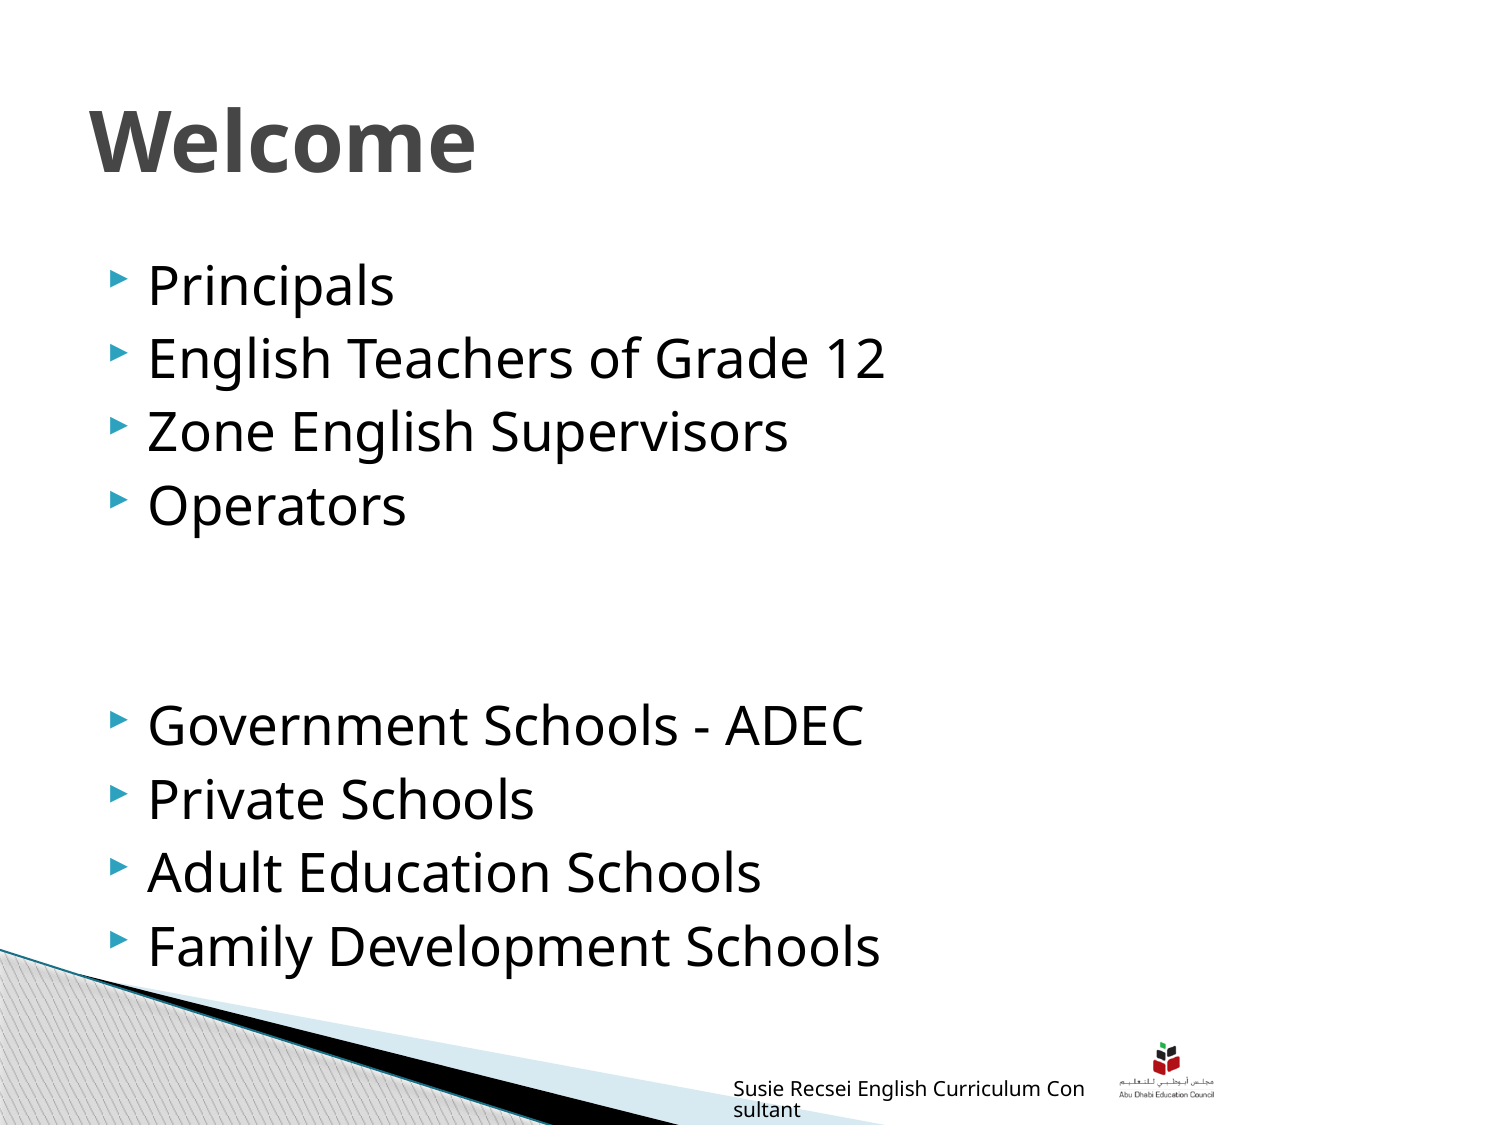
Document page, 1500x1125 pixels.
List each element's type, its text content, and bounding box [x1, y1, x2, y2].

picture [1112, 1037, 1220, 1104]
list Principals English Teachers of Grade 12 Zone English Supervisors Operators Government Schools - ADEC Private Schools Adult Education Schools Family Development Schools [75, 243, 1425, 986]
title Welcome [75, 45, 1425, 233]
footer Susie Recsei English Curriculum Consultant [718, 1051, 1105, 1112]
